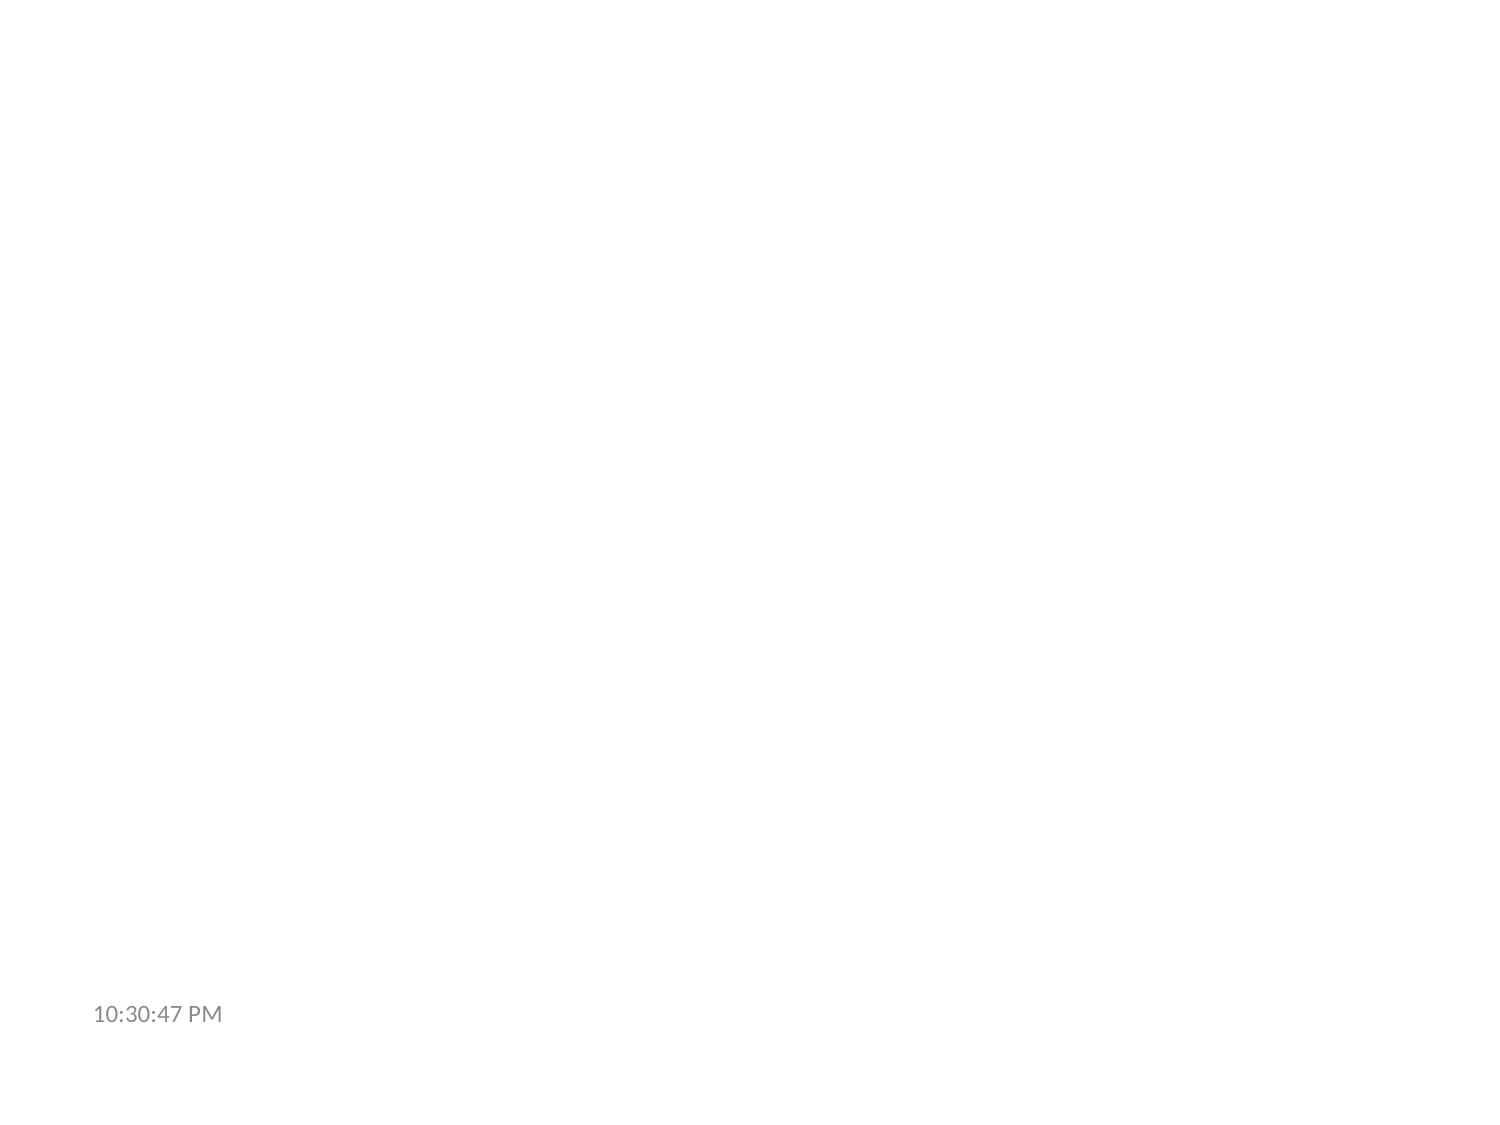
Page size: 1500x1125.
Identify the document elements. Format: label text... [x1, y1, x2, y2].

text_box 3:35:09 PM [77, 982, 428, 1043]
